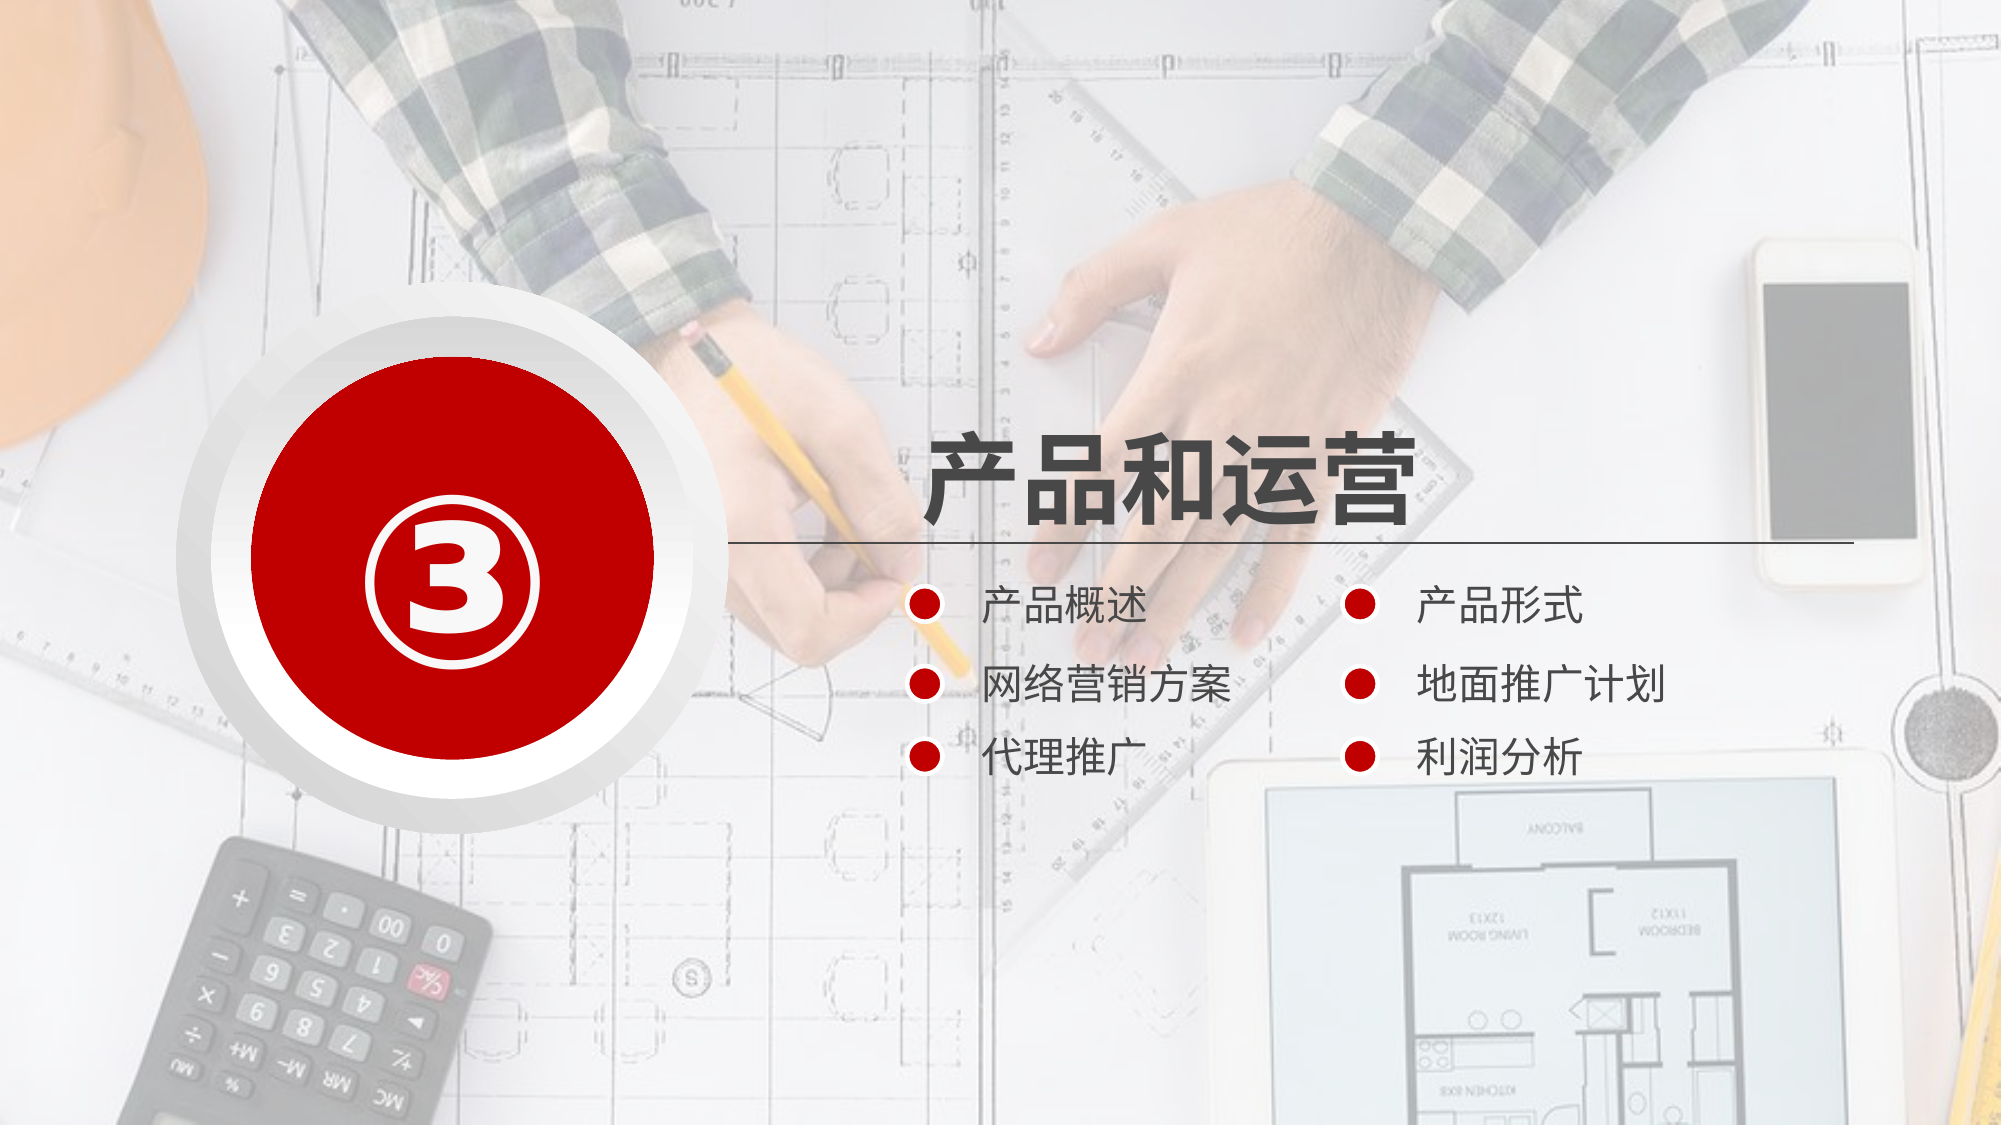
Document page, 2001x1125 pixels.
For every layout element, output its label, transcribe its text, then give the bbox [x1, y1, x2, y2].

text_box 产品和运营 [732, 408, 1685, 542]
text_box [176, 281, 729, 834]
text_box [1342, 738, 1378, 775]
text_box 产品形式 [1402, 571, 1774, 636]
text_box [907, 586, 943, 622]
text_box 代理推广 [966, 723, 1339, 789]
text_box [1342, 586, 1378, 622]
text_box 地面推广计划 [1402, 651, 1774, 716]
text_box [907, 738, 943, 775]
text_box 网络营销方案 [966, 651, 1339, 716]
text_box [0, 0, 2001, 1125]
text_box [907, 666, 943, 702]
text_box [1342, 666, 1378, 702]
text_box 产品概述 [966, 571, 1339, 636]
text_box 利润分析 [1402, 723, 1774, 789]
